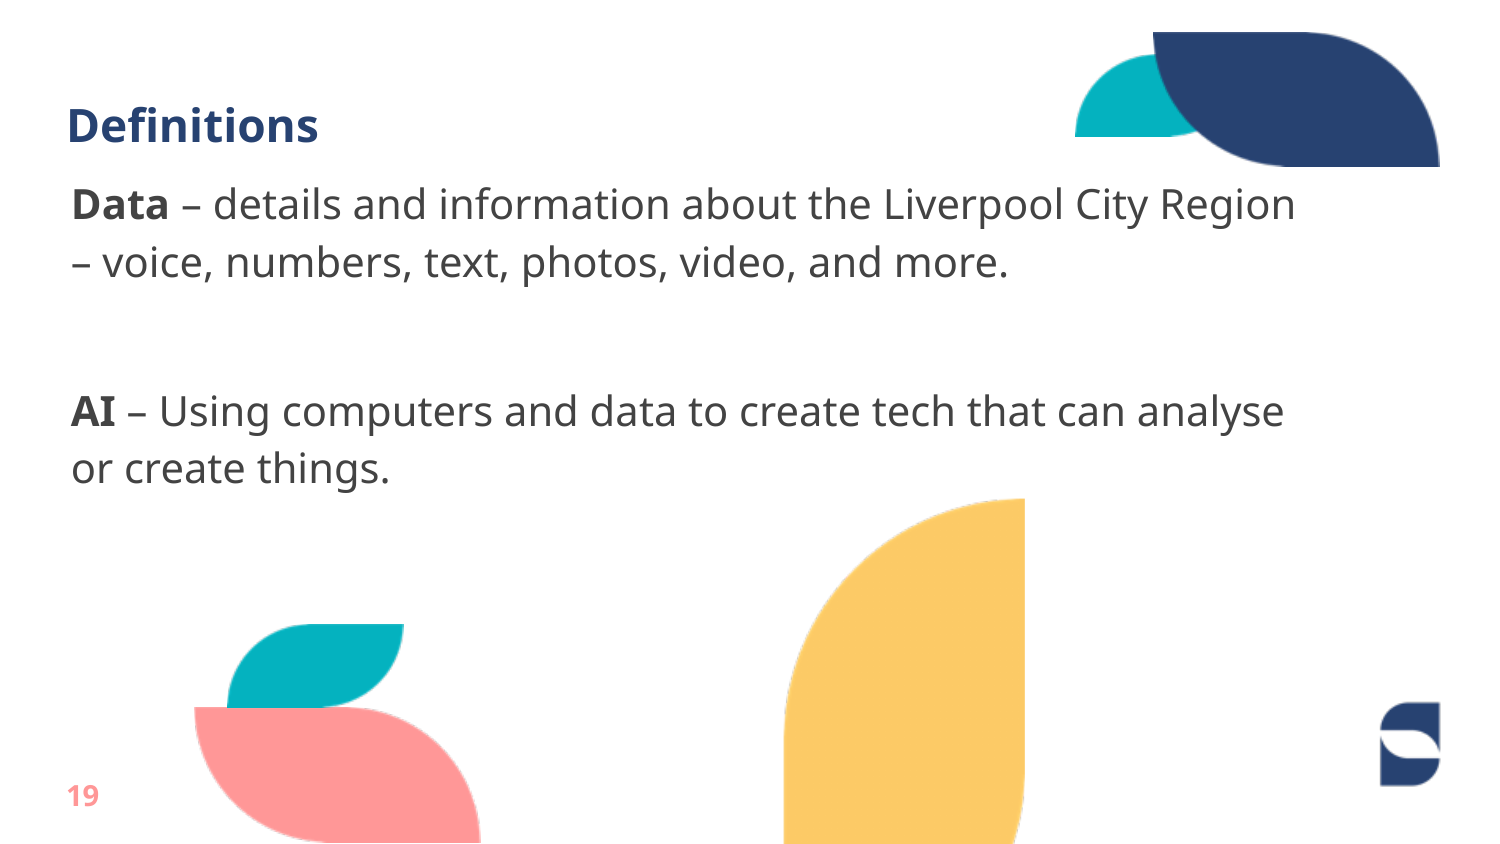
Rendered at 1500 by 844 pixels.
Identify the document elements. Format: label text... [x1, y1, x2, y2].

picture [1074, 31, 1440, 168]
picture [647, 499, 1160, 844]
picture [1363, 685, 1458, 804]
list Data – details and information about the Liverpool City Region – voice, numbers, text, photos, video, and more. AI – Using computers and data to create tech that can analyse or create things. [35, 155, 1334, 716]
picture [193, 624, 481, 843]
title Definitions [51, 72, 1076, 155]
slide_number 19 [51, 764, 142, 830]
